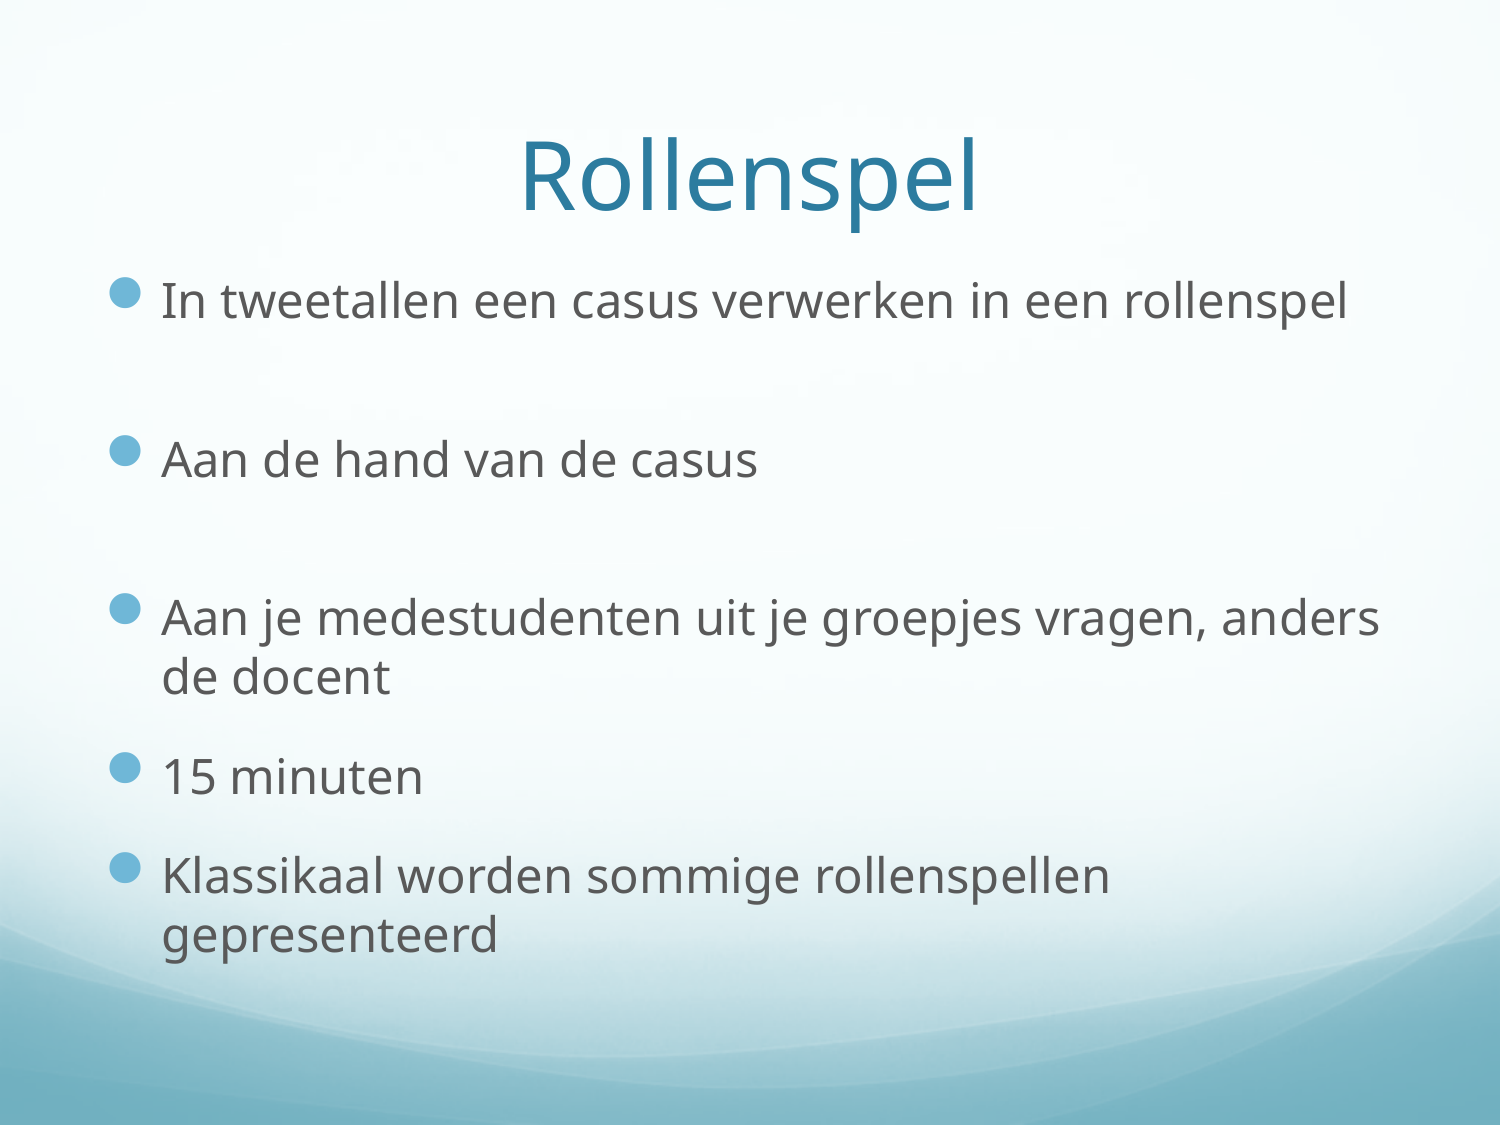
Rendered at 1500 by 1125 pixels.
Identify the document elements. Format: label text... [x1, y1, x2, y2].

list In tweetallen een casus verwerken in een rollenspel Aan de hand van de casus Aan je medestudenten uit je groepjes vragen, anders de docent 15 minuten Klassikaal worden sommige rollenspellen gepresenteerd [90, 262, 1410, 975]
title Rollenspel [90, 17, 1410, 237]
